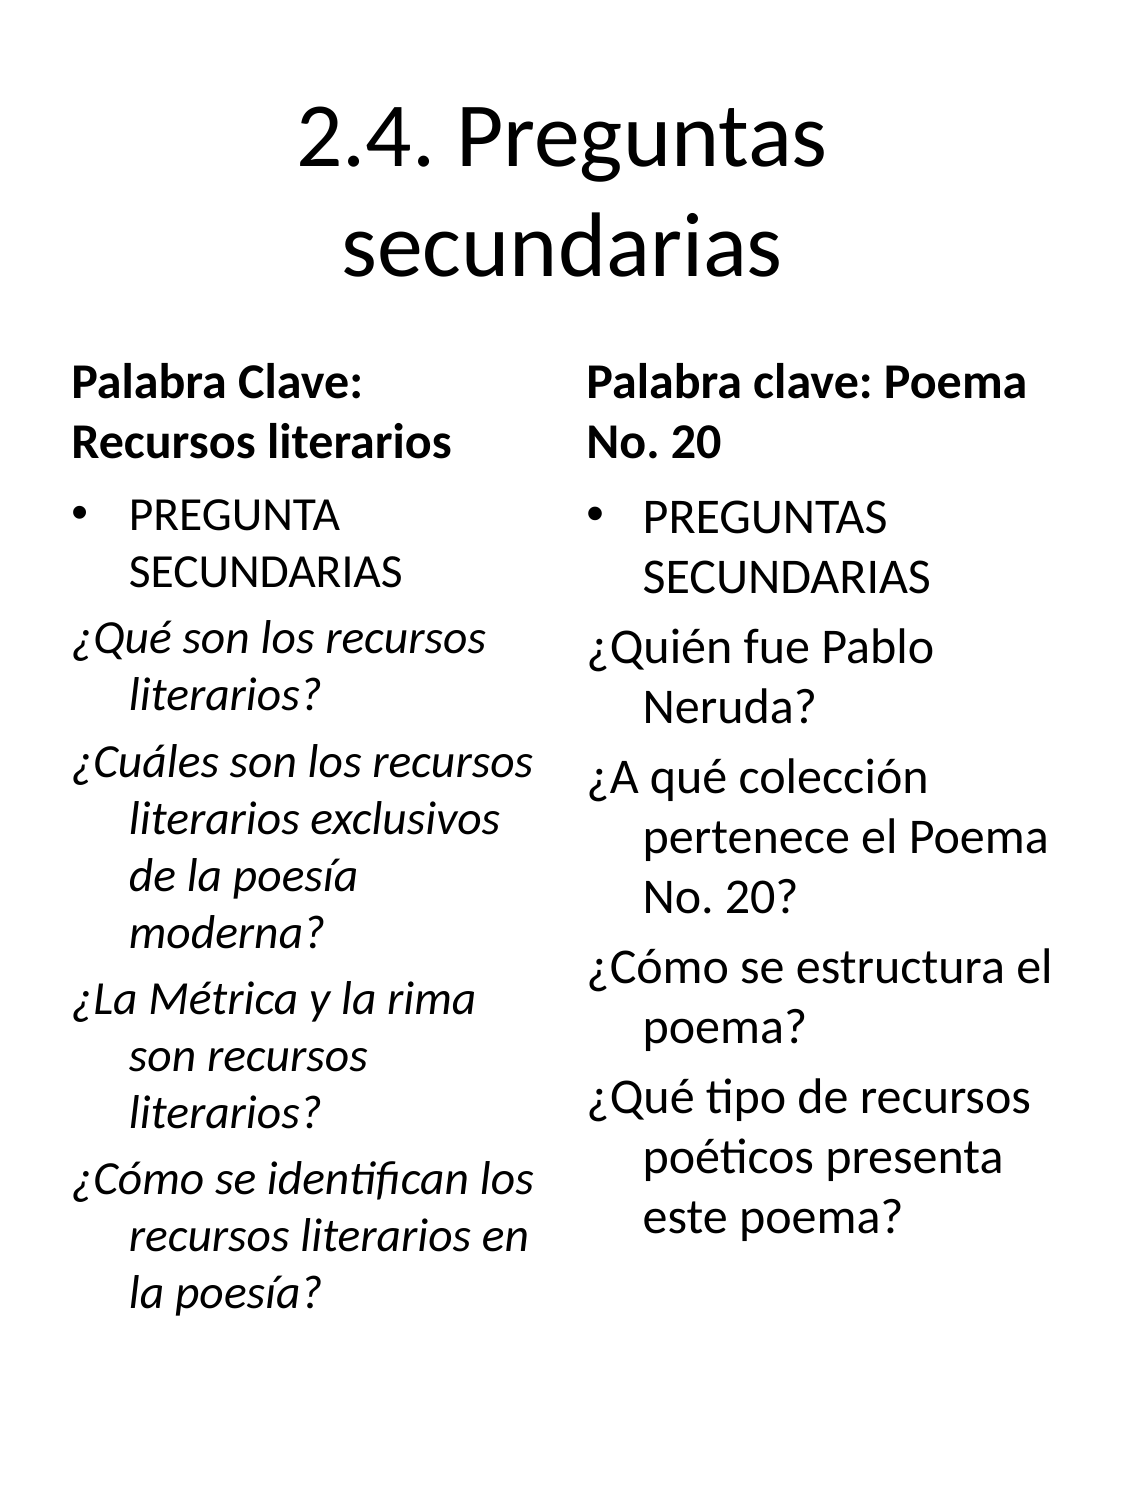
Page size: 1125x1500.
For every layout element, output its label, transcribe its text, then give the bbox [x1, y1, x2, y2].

list Palabra Clave: Recursos literarios [56, 335, 554, 475]
list Palabra clave: Poema No. 20 [571, 335, 1069, 475]
list PREGUNTAS SECUNDARIAS ¿Quién fue Pablo Neruda? ¿A qué colección pertenece el Poema No. 20? ¿Cómo se estructura el poema? ¿Qué tipo de recursos poéticos presenta este poema? [571, 475, 1069, 1340]
list PREGUNTA SECUNDARIAS ¿Qué son los recursos literarios? ¿Cuáles son los recursos literarios exclusivos de la poesía moderna? ¿La Métrica y la rima son recursos literarios? ¿Cómo se identifican los recursos literarios en la poesía? [56, 475, 554, 1340]
title 2.4. Preguntas secundarias [56, 60, 1069, 310]
